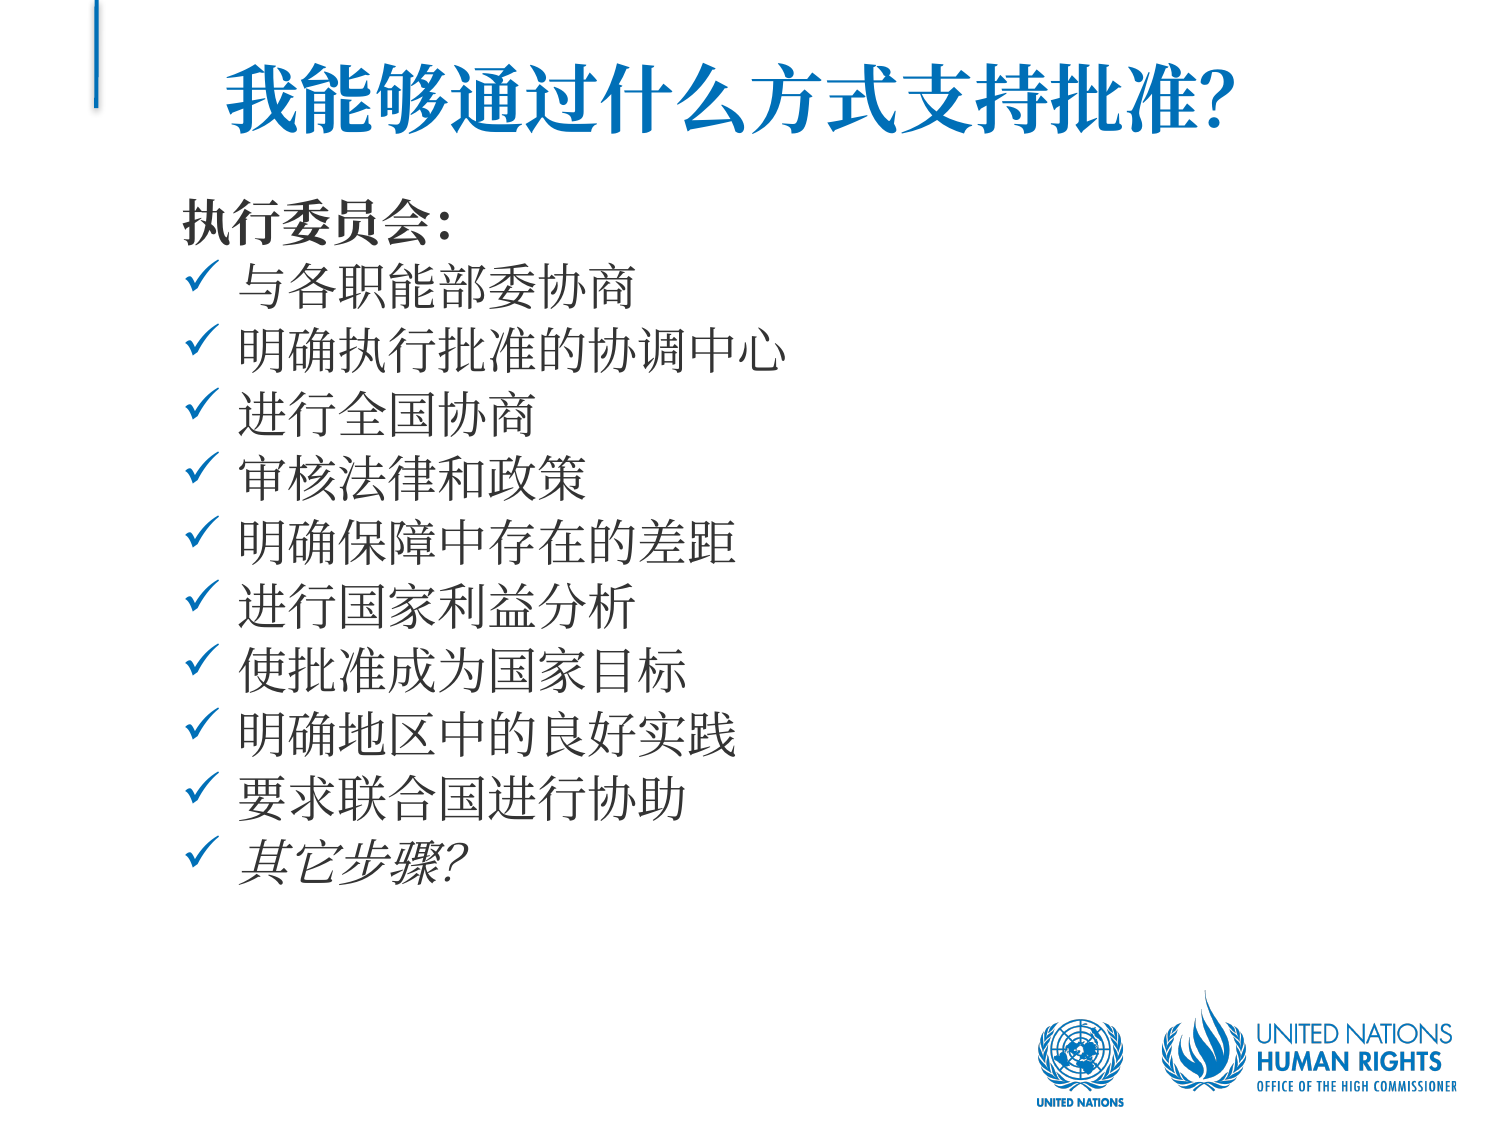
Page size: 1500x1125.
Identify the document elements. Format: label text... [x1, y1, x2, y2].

title 我能够通过什么方式支持批准？ [62, 45, 1437, 224]
text_box 执行委员会： 与各职能部委协商 明确执行批准的协调中心 进行全国协商 审核法律和政策 明确保障中存在的差距 进行国家利益分析 使批准成为国家目标 明确地区中的良好实践 要求联合国进行协助 其它步骤？ [166, 191, 1363, 1008]
picture [1037, 990, 1457, 1107]
